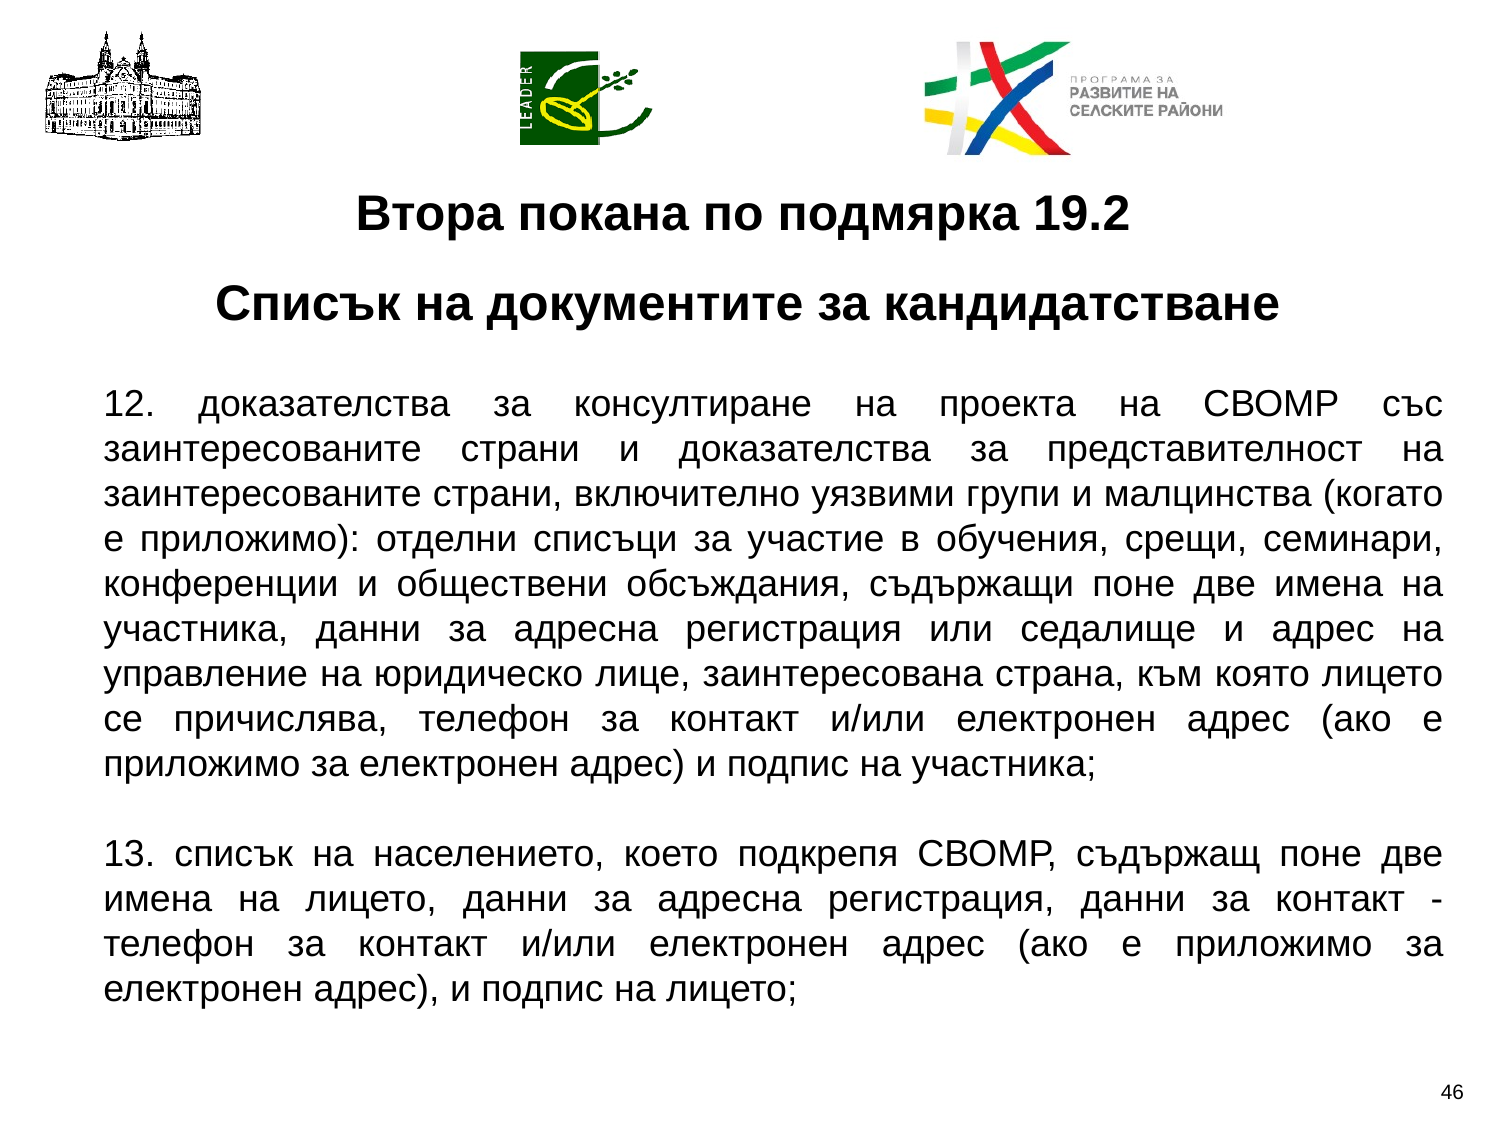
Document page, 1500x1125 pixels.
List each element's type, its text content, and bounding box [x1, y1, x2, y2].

text_box Втора покана по подмярка 19.2 [41, 172, 1459, 248]
picture [520, 50, 656, 145]
picture [909, 27, 1235, 167]
slide_number 46 [1418, 1051, 1479, 1112]
picture [40, 27, 207, 144]
text_box Списък на документите за кандидатстване [200, 263, 1296, 339]
text_box 12. доказателства за консултиране на проекта на СВОМР със заинтересованите страни и доказателства за представителност на заинтересованите страни, включително уязвими групи и малцинства (когато е приложимо): отделни списъци за участие в обучения, срещи, семинари, конференции и обществени обсъждания, съдържащи поне две имена на участника, данни за адресна регистрация или седалище и адрес на управление на юридическо лице, заинтересована страна, към която лицето се причислява, телефон за контакт и/или електронен адрес (ако е приложимо за електронен адрес) и подпис на участника; 13. списък на населението, което подкрепя СВОМР, съдържащ поне две имена на лицето, данни за адресна регистрация, данни за контакт - телефон за контакт и/или електронен адрес (ако е приложимо за електронен адрес), и подпис на лицето; [88, 371, 1459, 1017]
